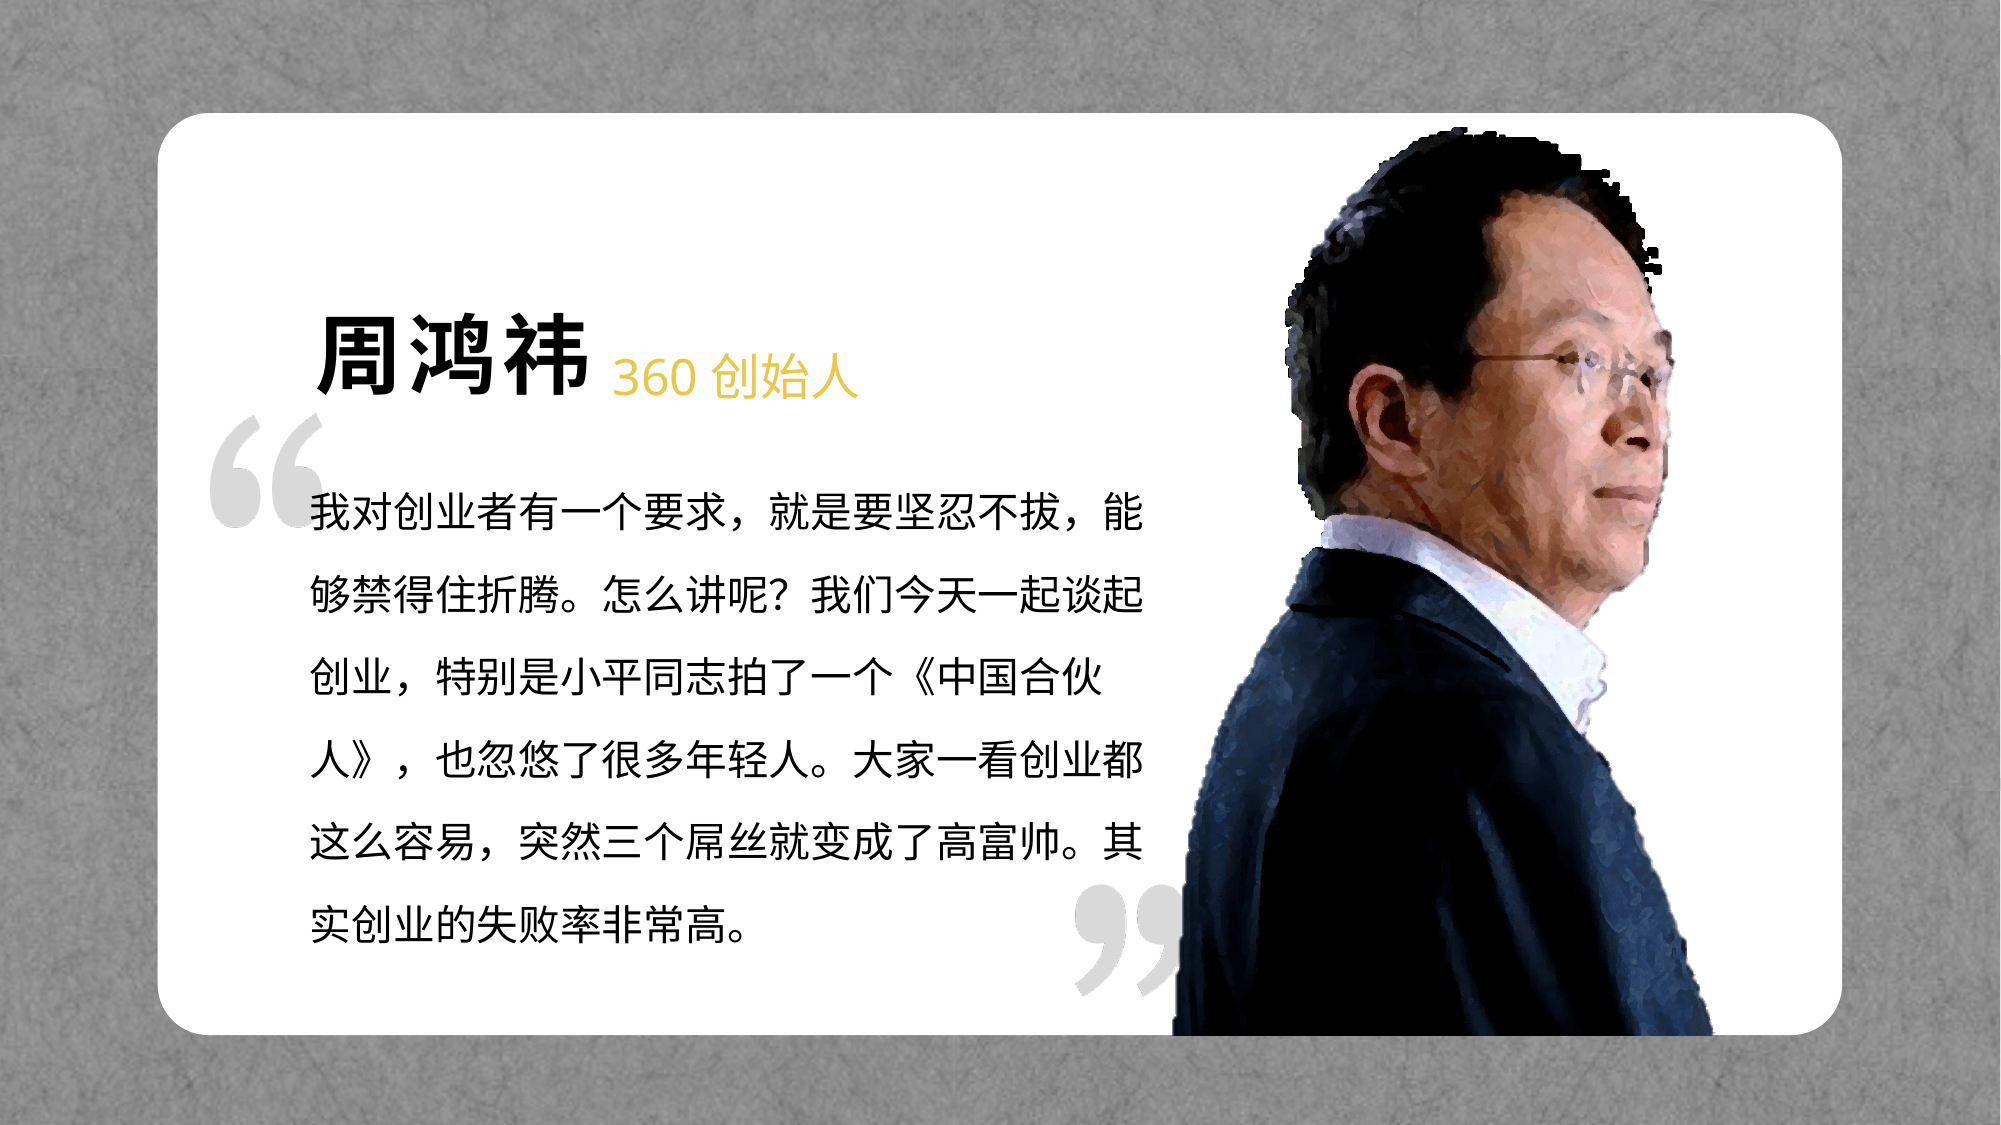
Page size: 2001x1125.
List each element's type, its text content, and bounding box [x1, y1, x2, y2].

text_box 周鸿祎 [300, 292, 605, 413]
text_box 我对创业者有一个要求，就是要坚忍不拔，能够禁得住折腾。怎么讲呢？我们今天一起谈起创业，特别是小平同志拍了一个《中国合伙人》，也忽悠了很多年轻人。大家一看创业都这么容易，突然三个屌丝就变成了高富帅。其实创业的失败率非常高。 [295, 446, 1044, 956]
picture [0, 0, 2001, 1125]
text_box 360创始人 [597, 337, 875, 413]
text_box [156, 112, 1801, 1037]
